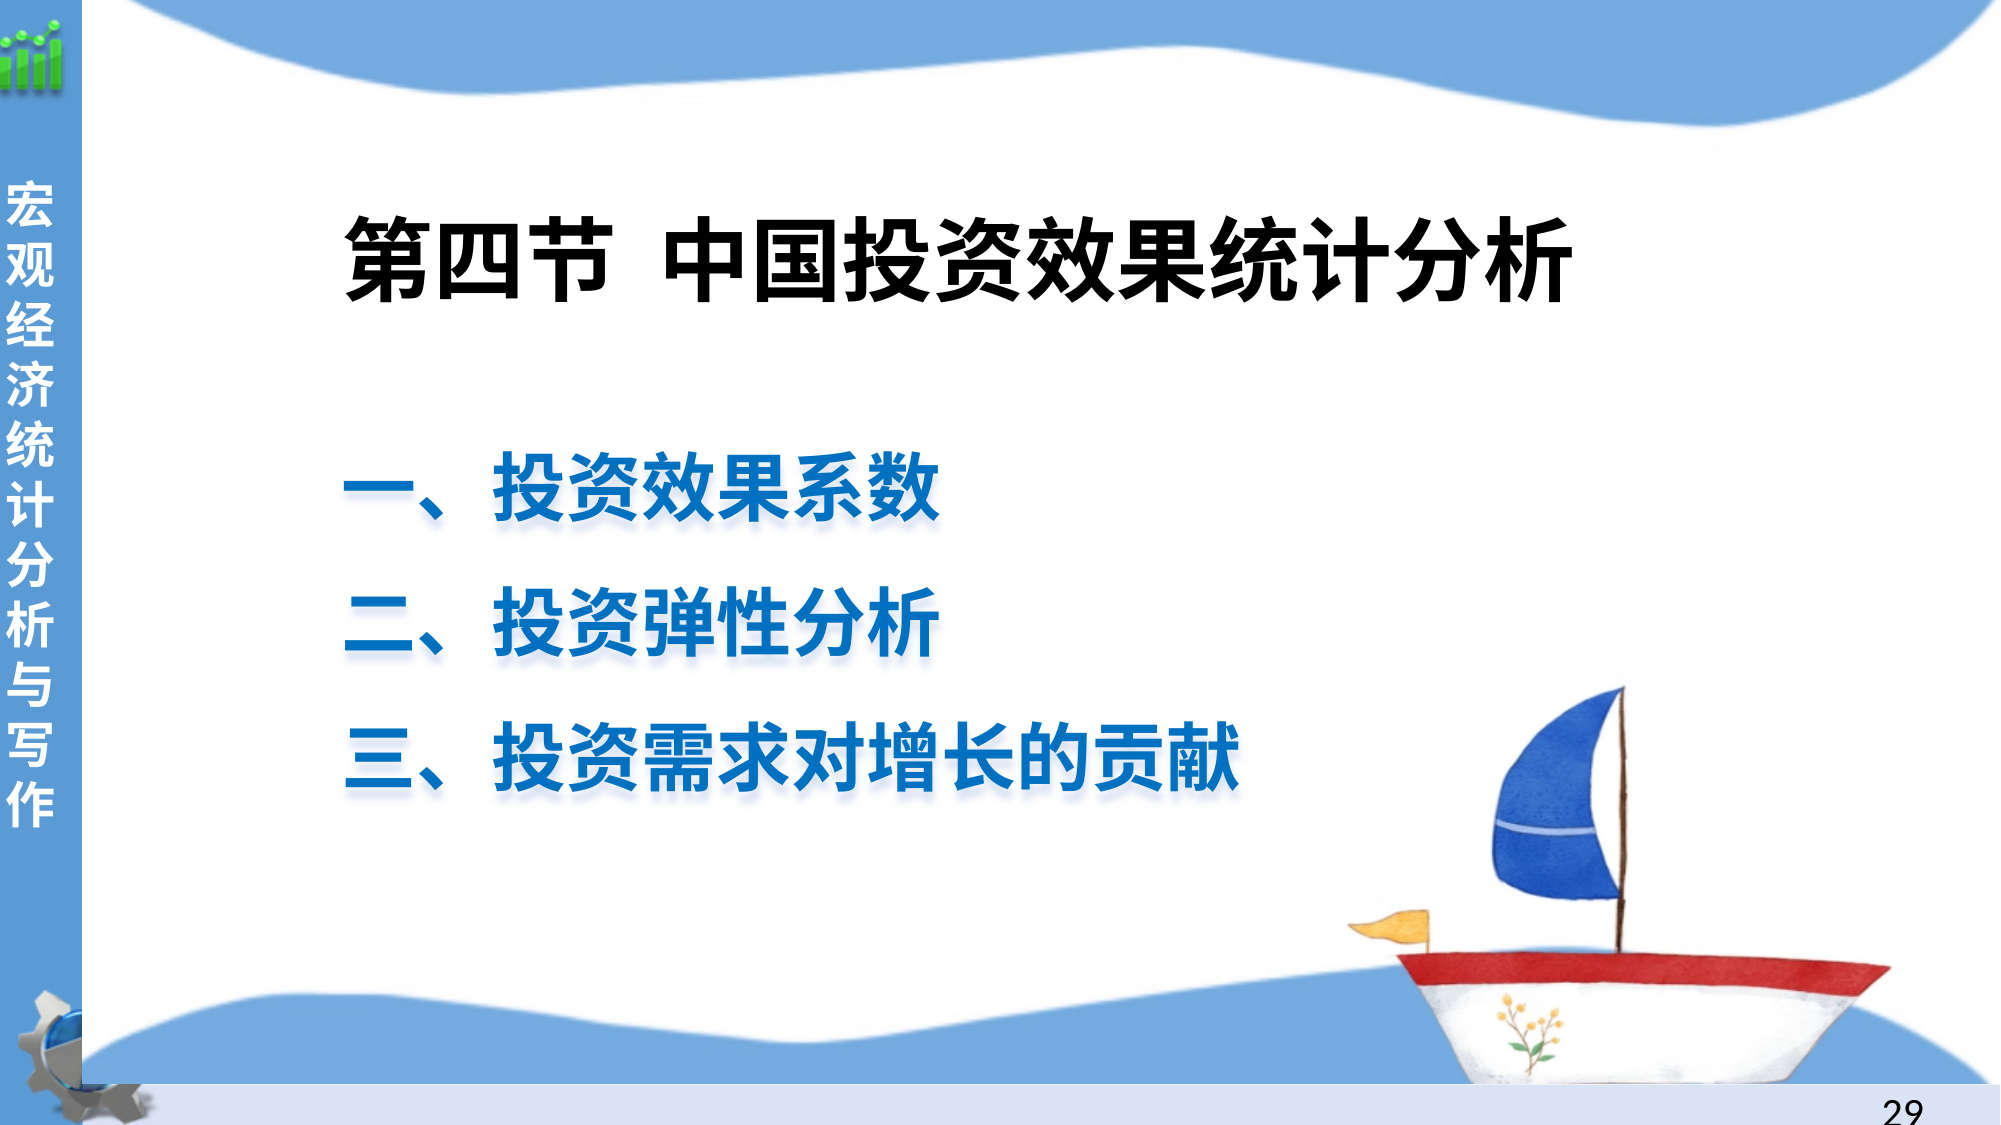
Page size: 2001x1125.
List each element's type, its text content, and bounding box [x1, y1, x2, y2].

picture [0, 0, 2001, 1125]
slide_number 28 [1786, 1085, 1940, 1125]
